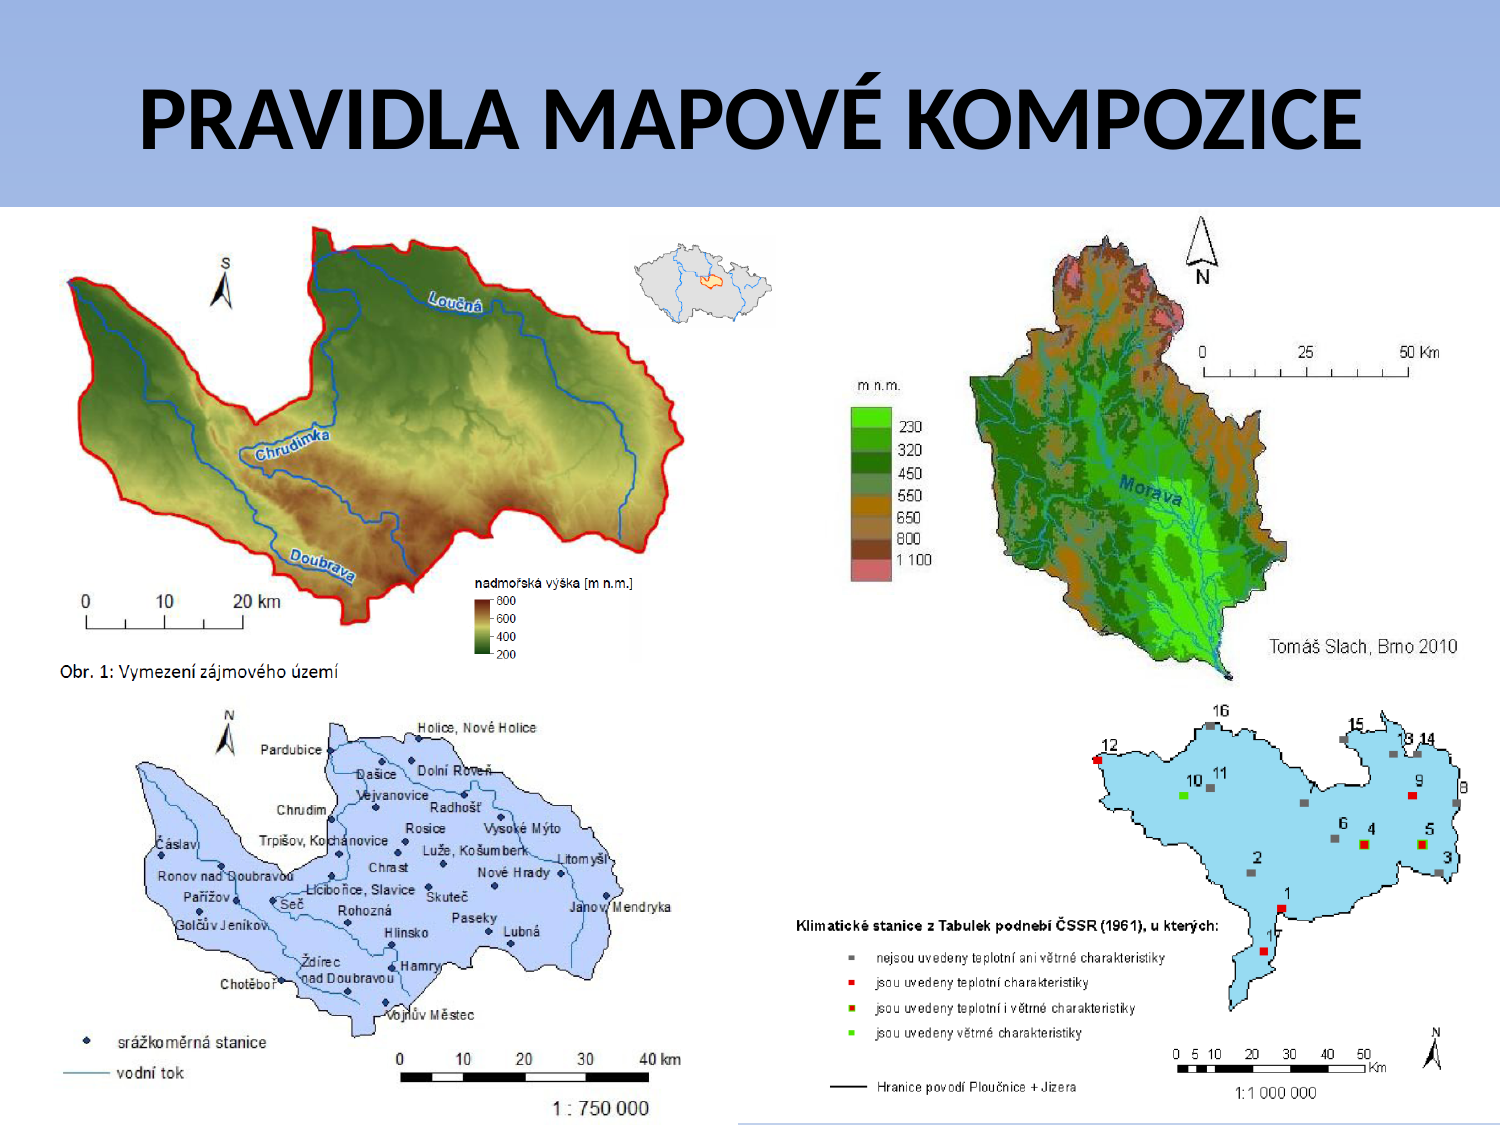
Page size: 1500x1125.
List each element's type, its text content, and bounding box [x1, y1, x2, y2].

picture [0, 207, 1500, 1125]
title PRAVIDLA MAPOVÉ KOMPOZICE [76, 19, 1427, 206]
